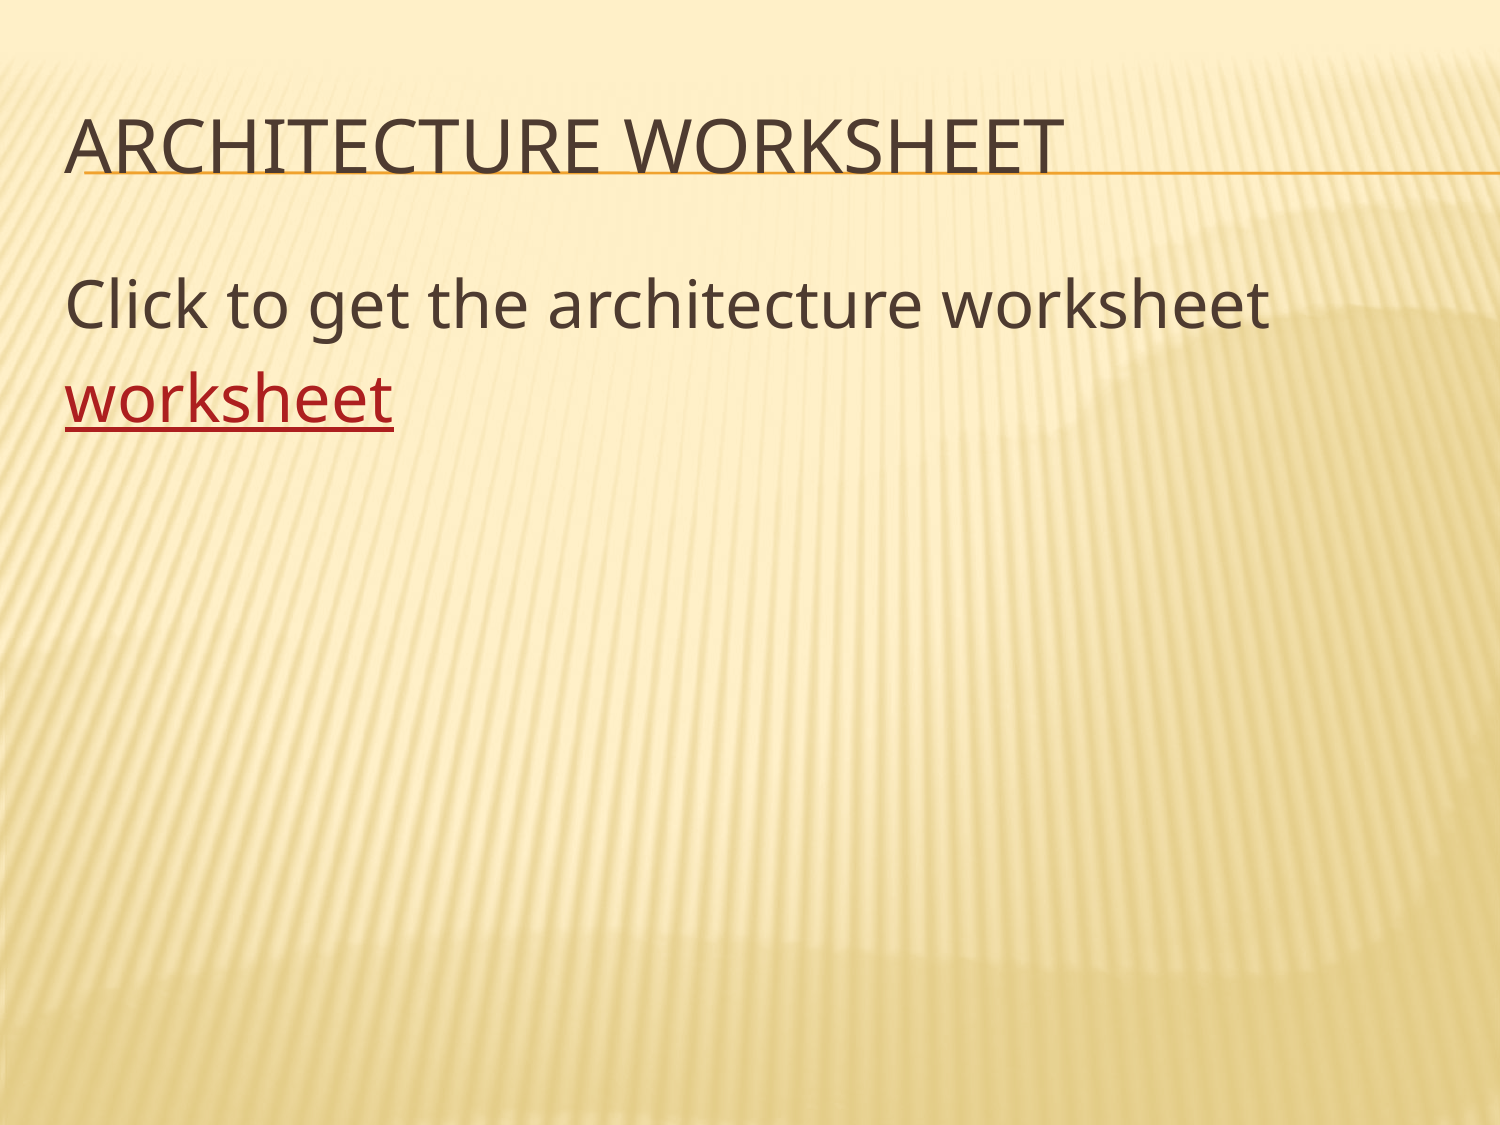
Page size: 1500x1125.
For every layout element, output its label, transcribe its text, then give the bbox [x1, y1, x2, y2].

title Architecture worksheet [50, 75, 1475, 213]
list Click to get the architecture worksheet worksheet [50, 254, 1475, 998]
